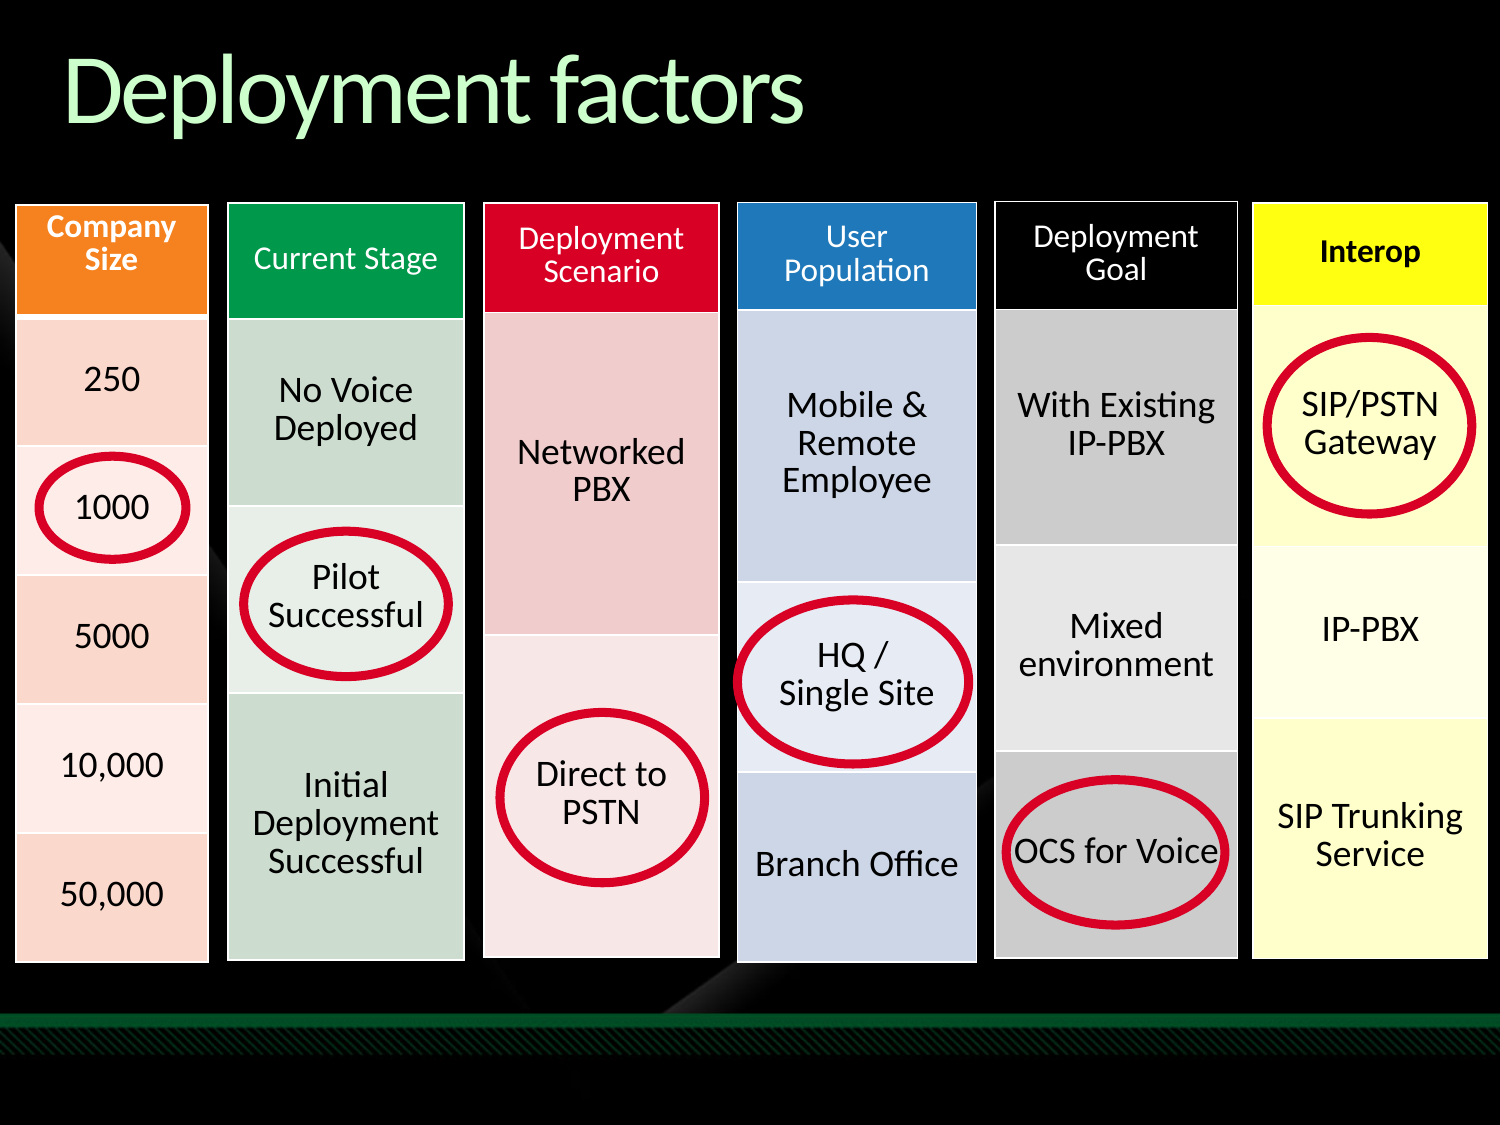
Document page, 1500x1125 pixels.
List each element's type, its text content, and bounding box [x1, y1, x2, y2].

table_cell Networked PBX [485, 313, 718, 634]
table_cell HQ / Single Site [738, 583, 976, 771]
table_cell Initial Deployment Successful [229, 694, 463, 959]
picture [0, 0, 1500, 1125]
text_box [34, 451, 191, 564]
table_cell With Existing IP-PBX [996, 310, 1237, 544]
table_cell 10,000 [17, 705, 207, 832]
text_box [732, 595, 974, 769]
text_box [1262, 332, 1477, 519]
table_cell Pilot Successful [229, 507, 463, 692]
table_header Interop [1254, 204, 1487, 305]
table_cell SIP Trunking Service [1254, 719, 1487, 958]
table_cell 5000 [17, 576, 207, 703]
table_cell OCS for Voice [996, 752, 1237, 957]
table_cell 50,000 [17, 834, 207, 961]
table_cell 1000 [17, 447, 207, 574]
table_cell No Voice Deployed [229, 320, 463, 505]
table_header User Population [738, 203, 976, 309]
table_cell Mixed environment [996, 546, 1237, 750]
table_header Deployment Scenario [485, 204, 718, 312]
table_cell 250 [17, 320, 207, 445]
table_cell Direct to PSTN [485, 636, 718, 956]
text_box [239, 526, 453, 682]
table_header Company Size [17, 206, 207, 314]
title Deployment factors [62, 37, 1438, 147]
table_cell Branch Office [738, 773, 976, 961]
table_cell IP-PBX [1254, 547, 1487, 717]
table_cell Mobile & Remote Employee [738, 311, 976, 581]
table_header Deployment Goal [996, 202, 1237, 309]
table_cell SIP/PSTN Gateway [1254, 306, 1487, 546]
text_box [1001, 775, 1230, 930]
table_header Current Stage [229, 204, 463, 318]
text_box [495, 707, 710, 888]
